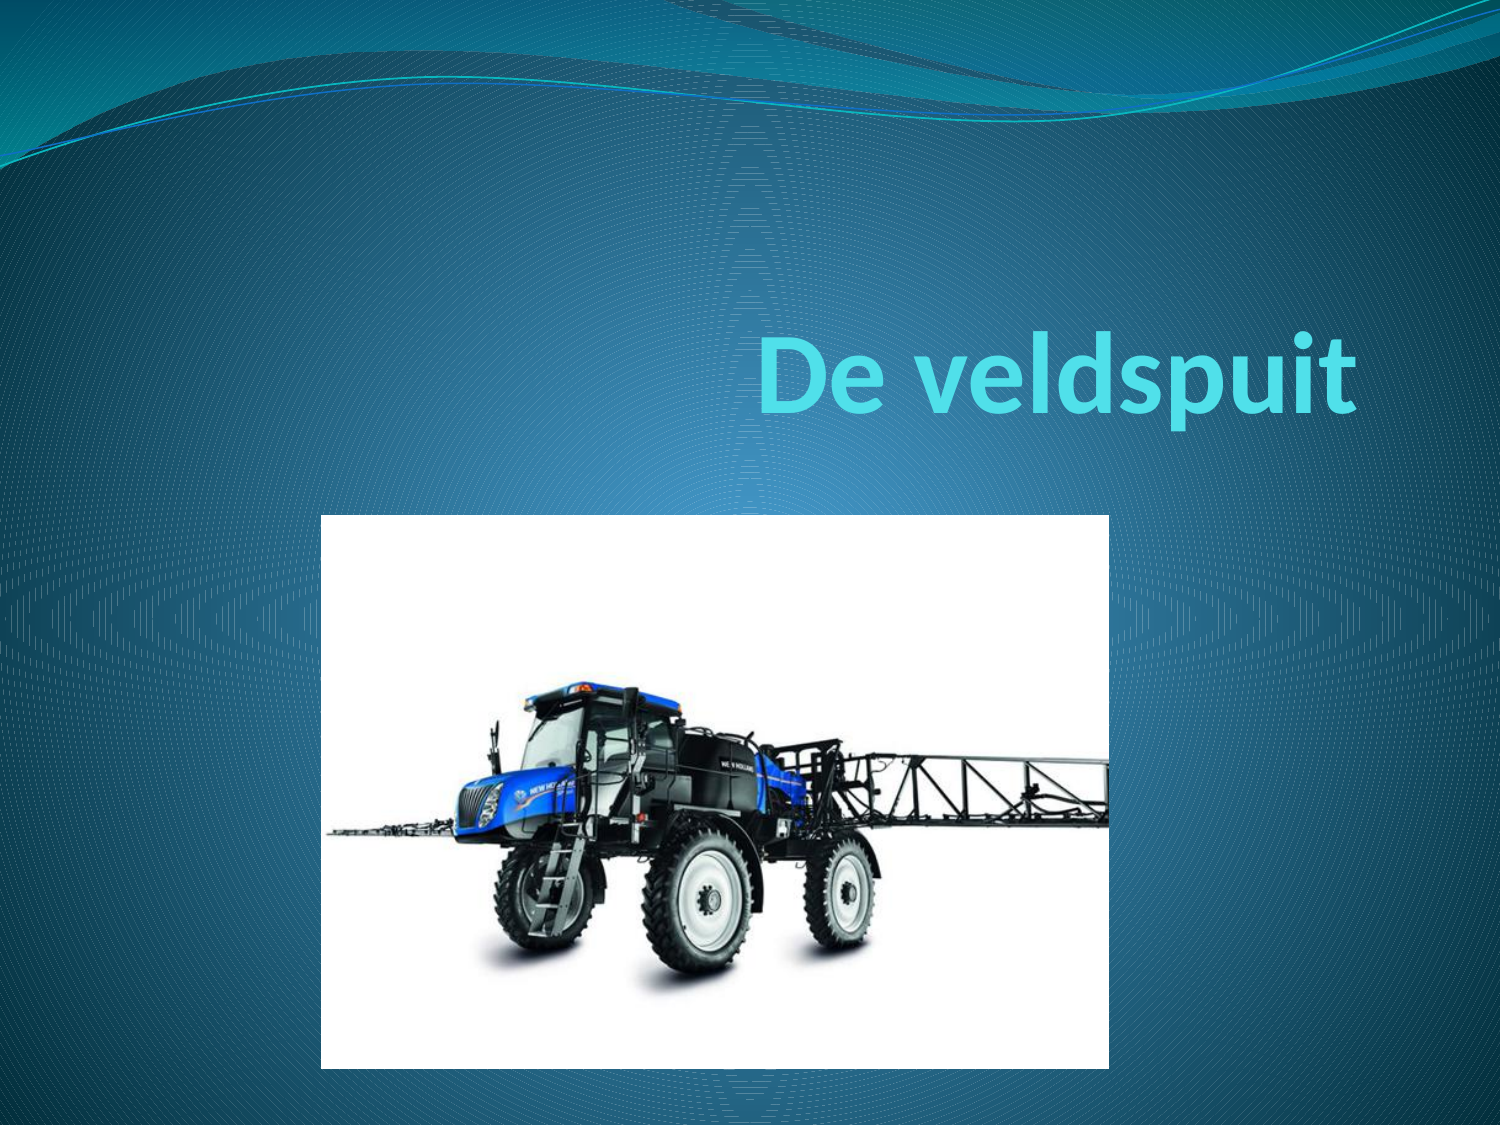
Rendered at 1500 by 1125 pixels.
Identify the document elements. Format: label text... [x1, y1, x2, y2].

title De veldspuit [74, 137, 1363, 438]
picture [320, 514, 1109, 1070]
